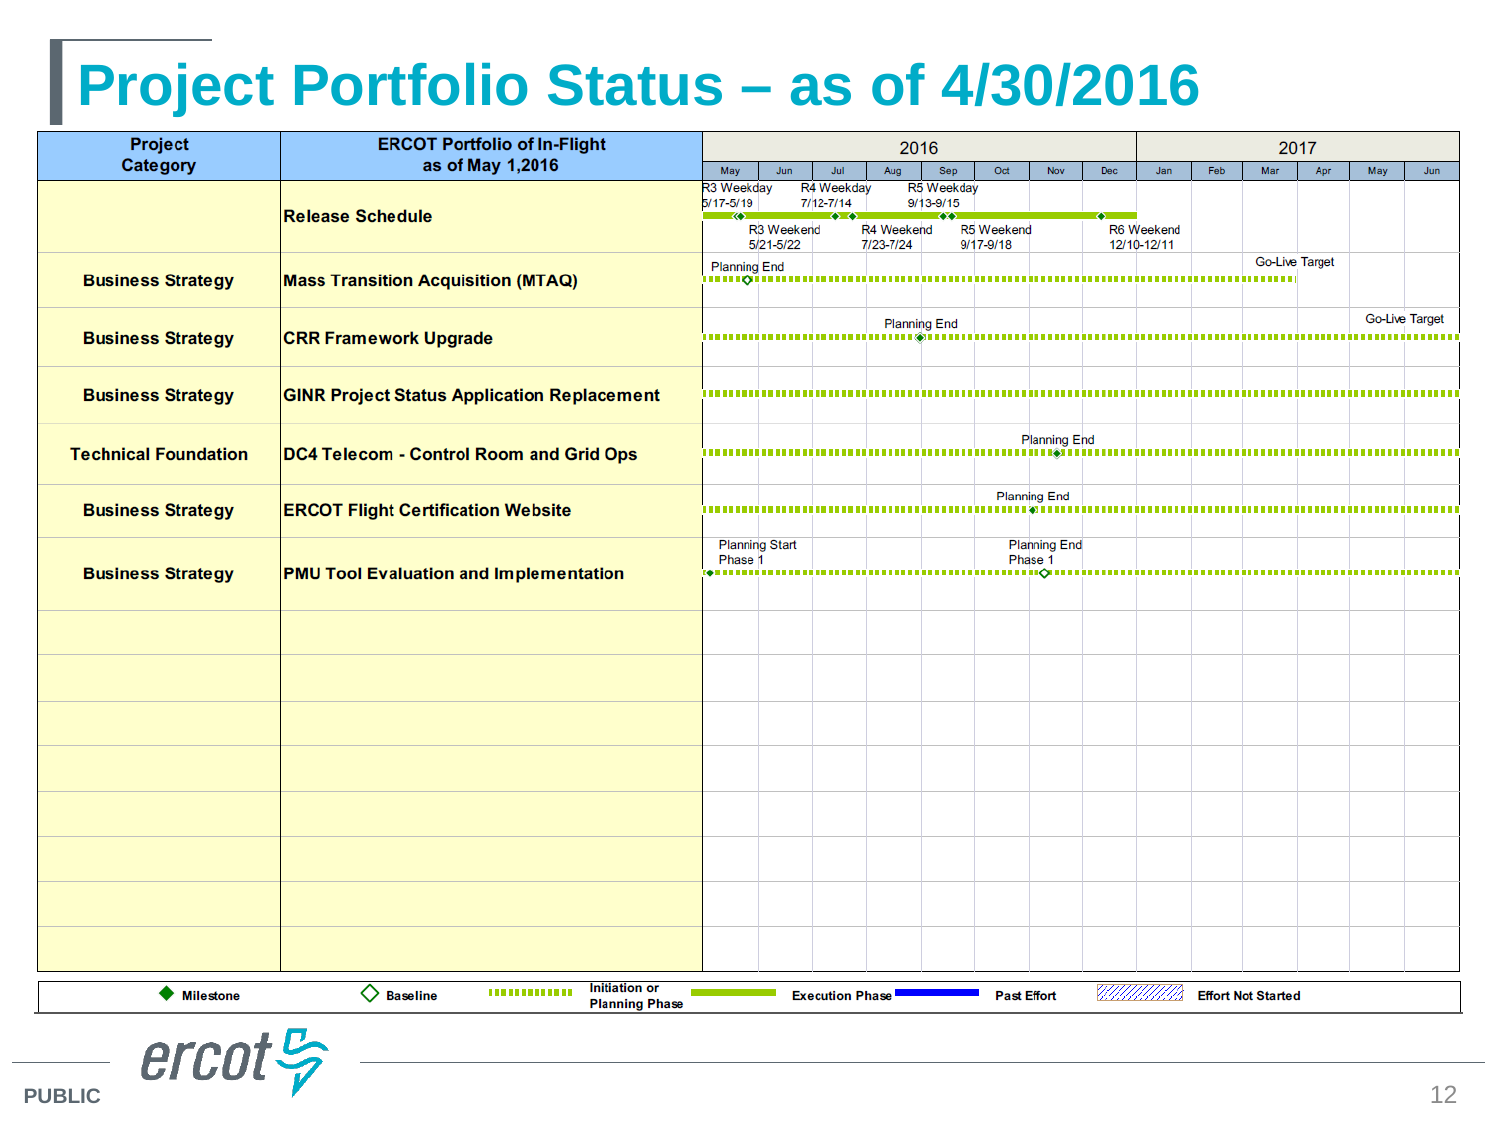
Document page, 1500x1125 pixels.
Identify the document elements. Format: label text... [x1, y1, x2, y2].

title Project Portfolio Status – as of 4/30/2016 [62, 39, 1325, 125]
picture [34, 128, 1463, 1014]
slide_number 12 [1412, 1076, 1475, 1112]
picture [137, 1024, 332, 1100]
